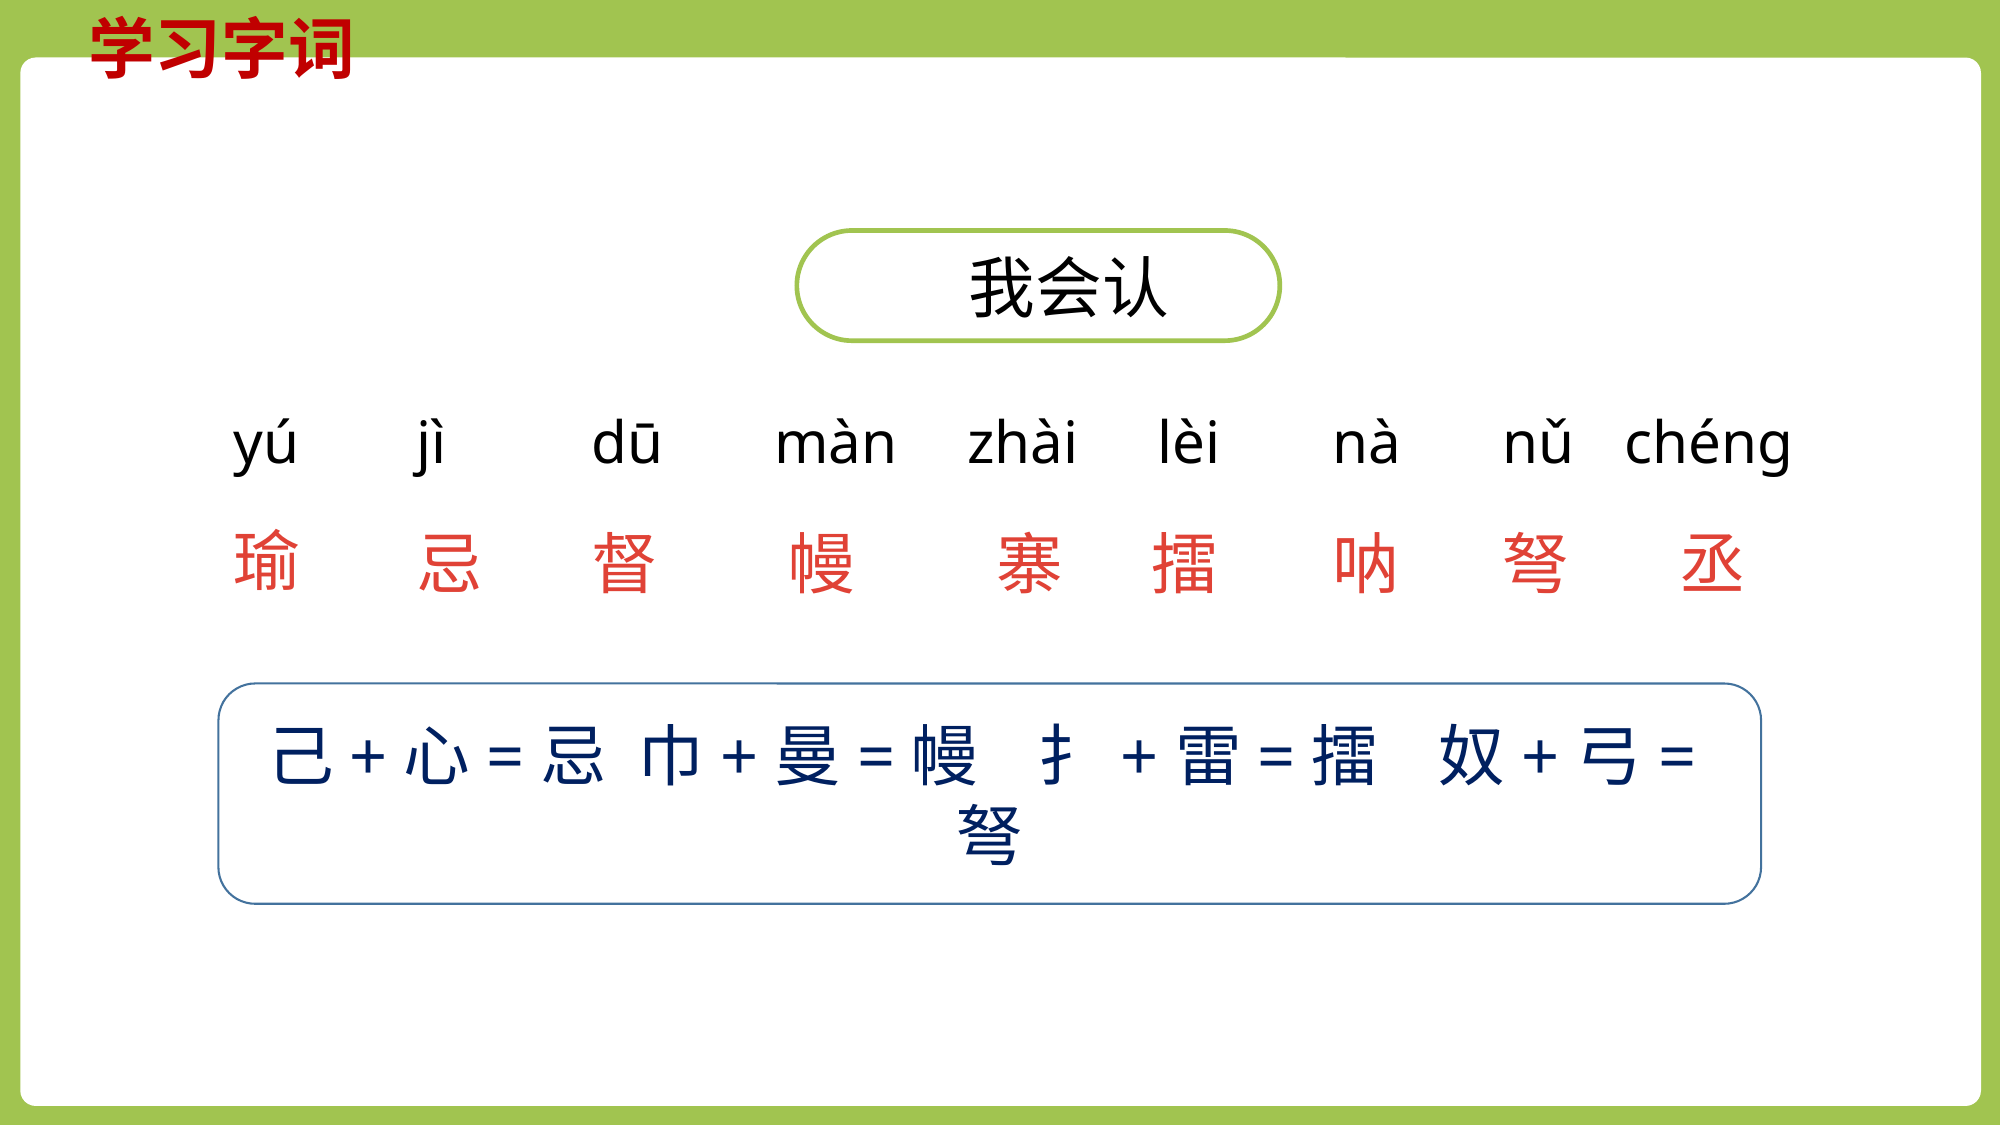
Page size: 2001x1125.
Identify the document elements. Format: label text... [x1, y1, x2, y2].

text_box 寨 [981, 514, 1078, 610]
text_box 擂 [1136, 514, 1234, 610]
text_box chéng [1609, 398, 1816, 483]
text_box yú [218, 398, 401, 483]
text_box lèi [1142, 398, 1317, 483]
text_box 呐 [1317, 514, 1415, 610]
text_box 己+心=忌 巾+曼=幔 扌+雷=擂 奴+弓=弩 [217, 682, 1763, 905]
text_box 幔 [773, 514, 871, 610]
text_box 督 [577, 514, 674, 610]
text_box 弩 [1487, 514, 1584, 610]
text_box 瑜 [218, 511, 315, 607]
text_box jì [401, 398, 577, 483]
text_box zhài [952, 398, 1130, 483]
text_box dū [577, 398, 759, 483]
text_box nà [1317, 398, 1487, 483]
text_box 忌 [401, 514, 499, 610]
text_box màn [759, 398, 923, 483]
text_box nǔ [1487, 398, 1609, 483]
text_box 丞 [1664, 514, 1761, 610]
text_box 我会认 [795, 229, 1281, 342]
text_box 学习字词 [73, 0, 450, 95]
